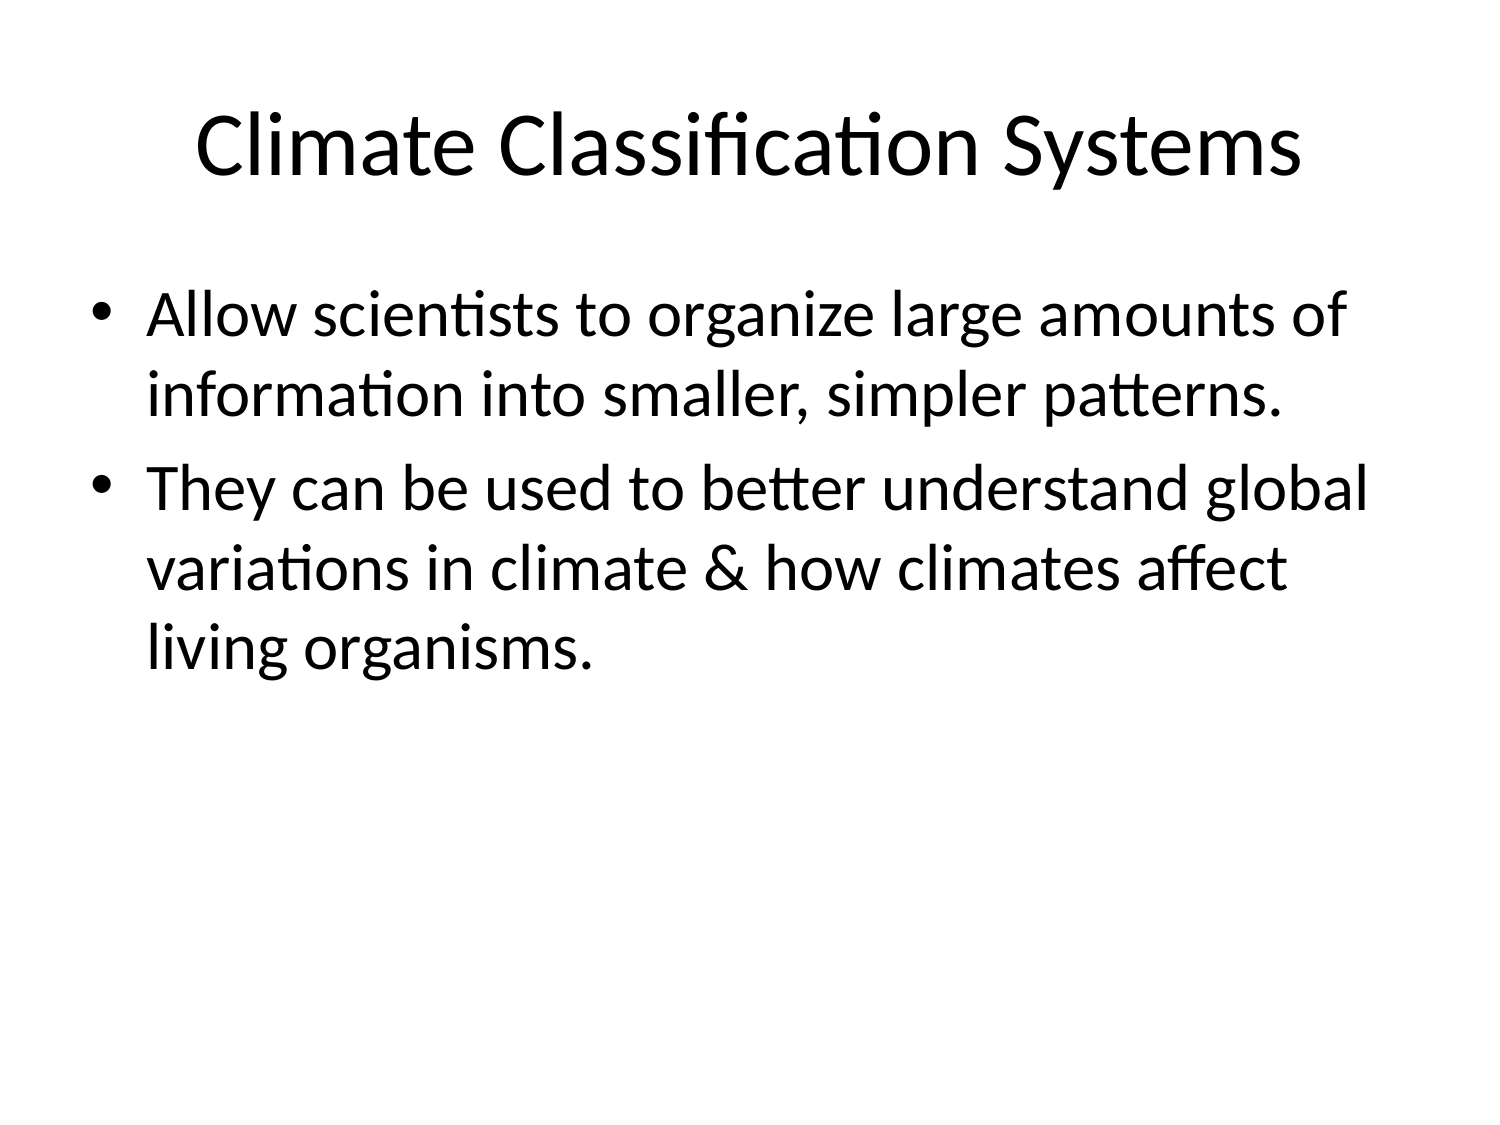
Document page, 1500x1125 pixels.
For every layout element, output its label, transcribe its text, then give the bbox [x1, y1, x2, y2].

list Allow scientists to organize large amounts of information into smaller, simpler patterns. They can be used to better understand global variations in climate & how climates affect living organisms. [75, 262, 1425, 1005]
title Climate Classification Systems [75, 45, 1425, 233]
